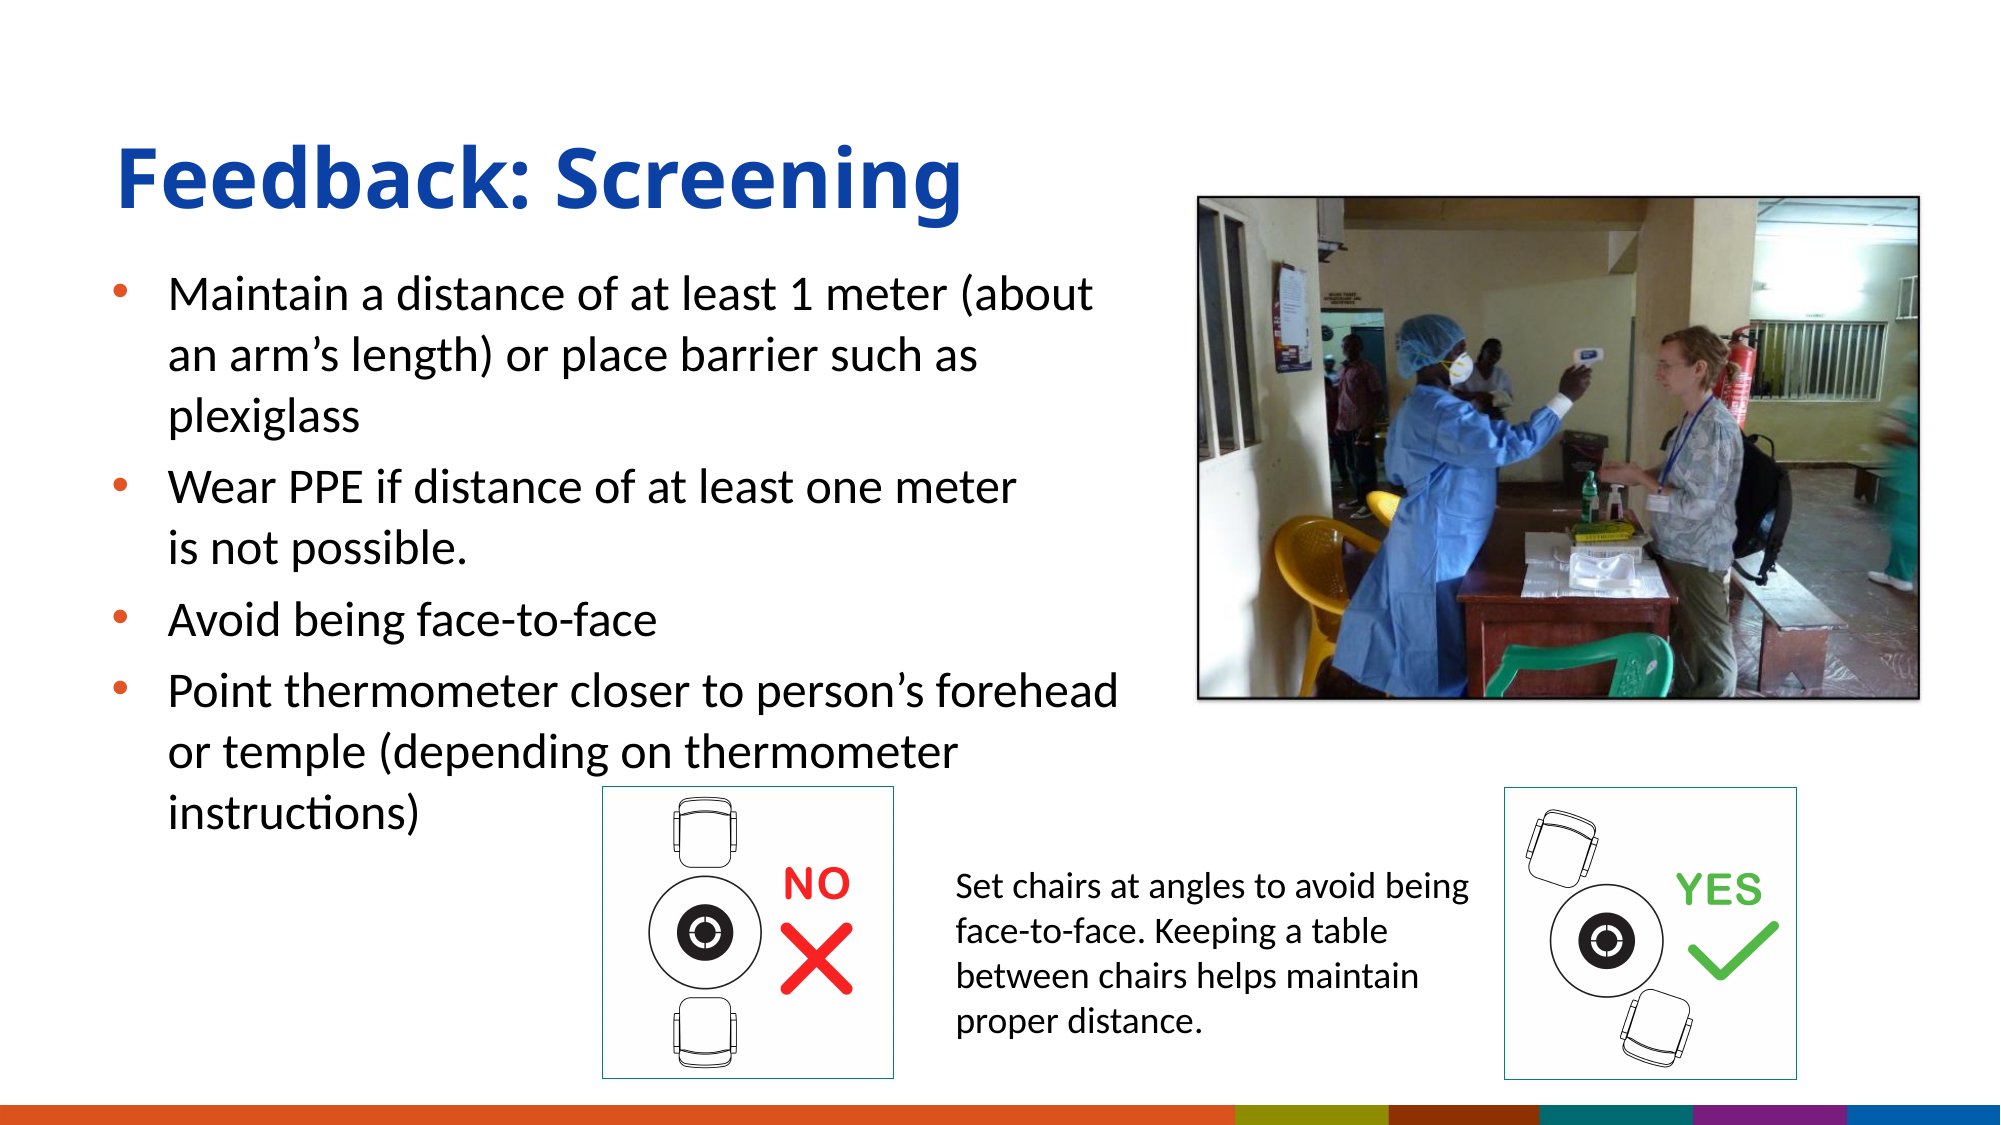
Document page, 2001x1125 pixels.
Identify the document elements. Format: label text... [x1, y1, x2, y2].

title Feedback: Screening [99, 45, 1900, 233]
picture [0, 1105, 2000, 1125]
picture [1504, 787, 1797, 1081]
text_box Set chairs at angles to avoid being face-to-face. Keeping a table between chairs helps maintain proper distance. [940, 854, 1499, 1049]
picture [601, 785, 895, 1079]
picture [1191, 192, 1925, 707]
list Maintain a distance of at least 1 meter (about an arm’s length) or place barrier such as plexiglass Wear PPE if distance of at least one meter is not possible. Avoid being face-to-face Point thermometer closer to person’s forehead or temple (depending on thermometer instructions) [96, 251, 1146, 937]
